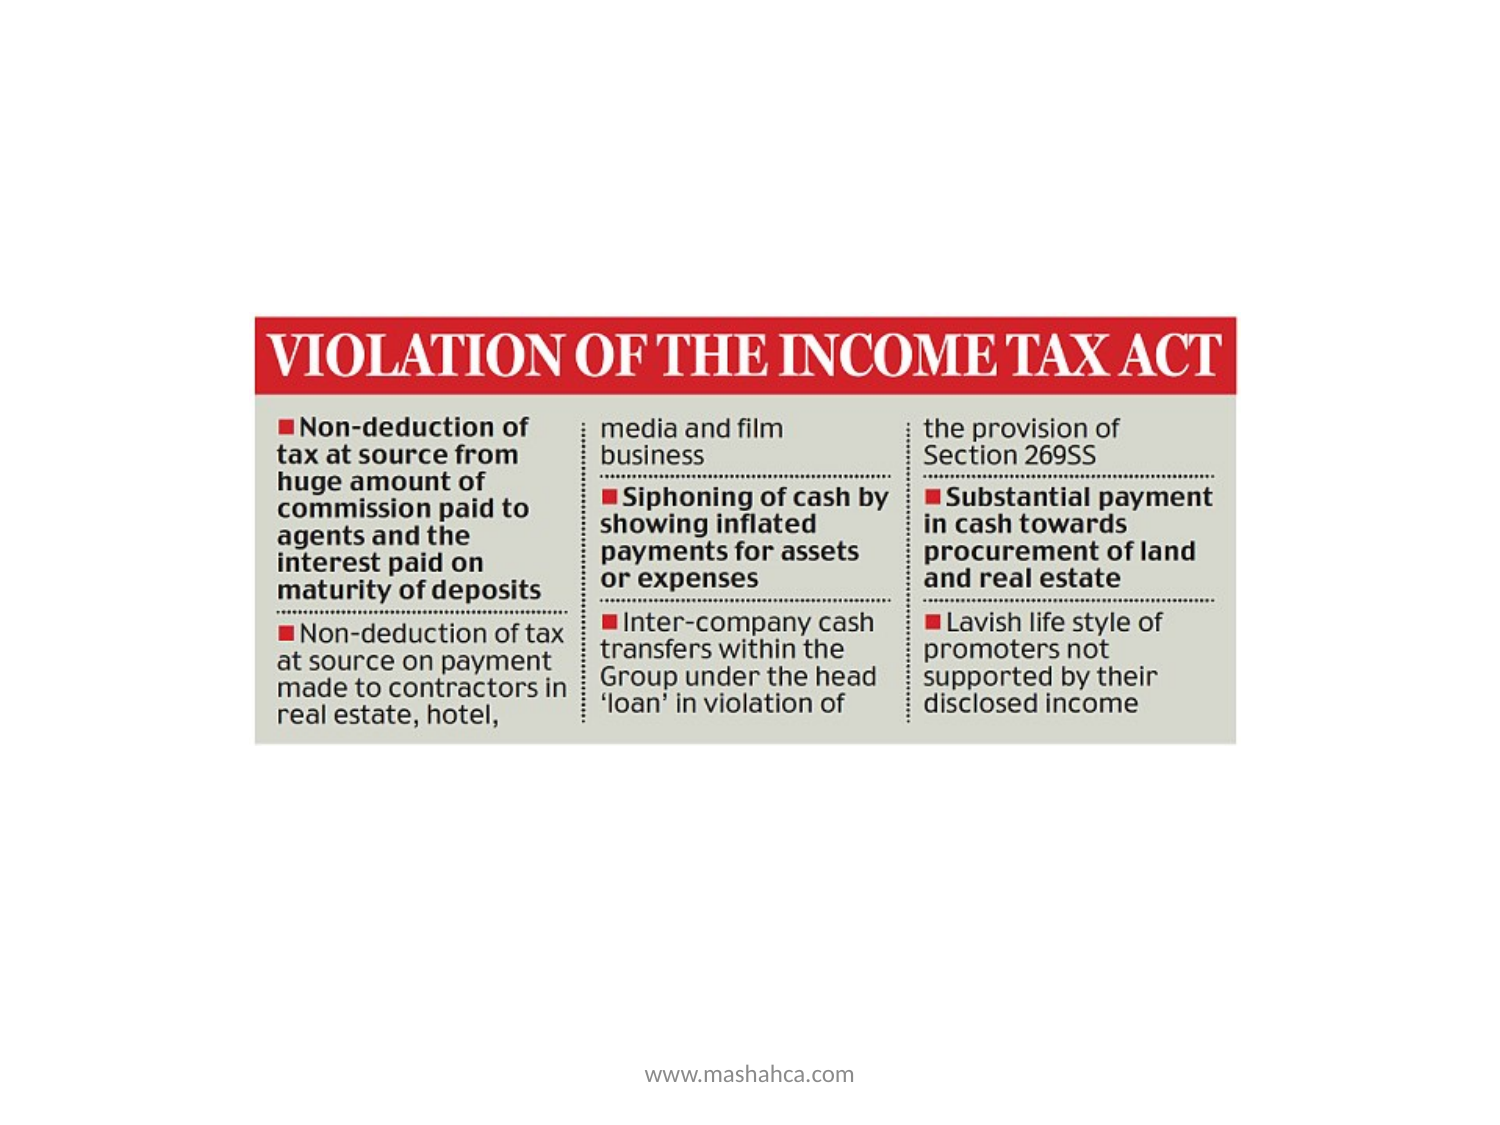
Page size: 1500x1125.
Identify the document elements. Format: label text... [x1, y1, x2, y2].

footer www.mashahca.com [512, 1042, 988, 1103]
picture [249, 312, 1241, 746]
